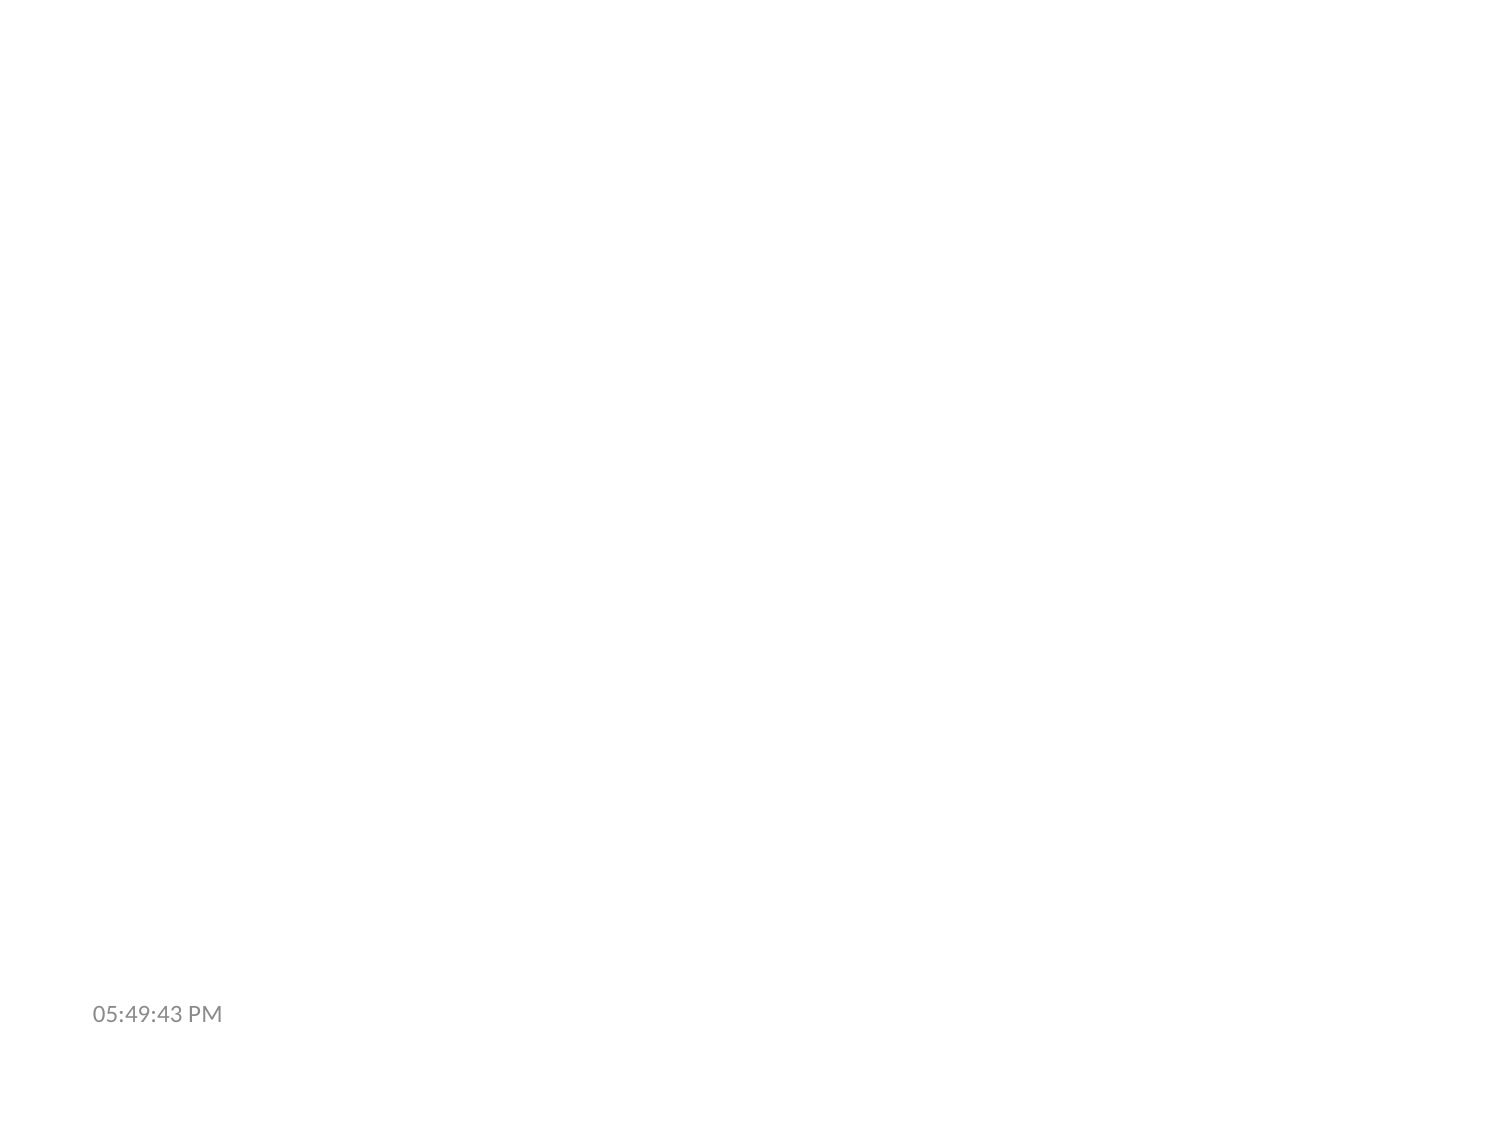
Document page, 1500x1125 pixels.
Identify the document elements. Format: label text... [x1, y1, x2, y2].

text_box 3:35:09 PM [77, 982, 428, 1043]
